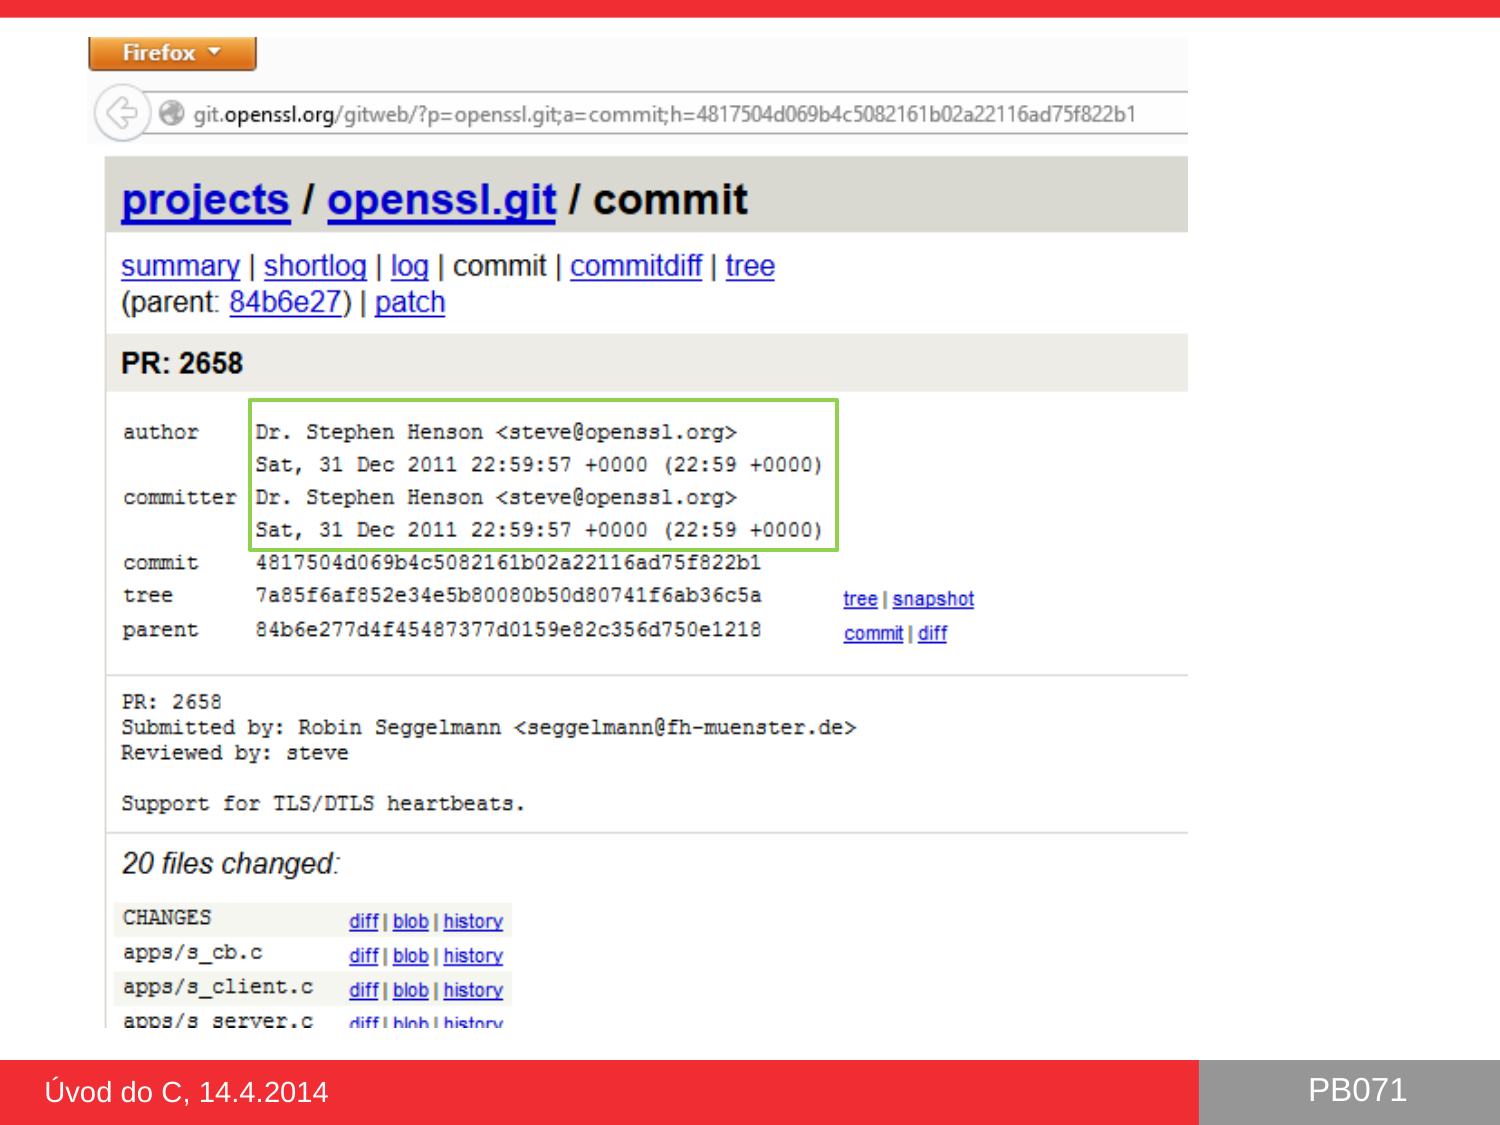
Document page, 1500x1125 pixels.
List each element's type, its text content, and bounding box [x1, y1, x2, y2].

footer Úvod do C, 14.4.2014 [29, 1065, 1199, 1125]
picture [87, 37, 1188, 1028]
